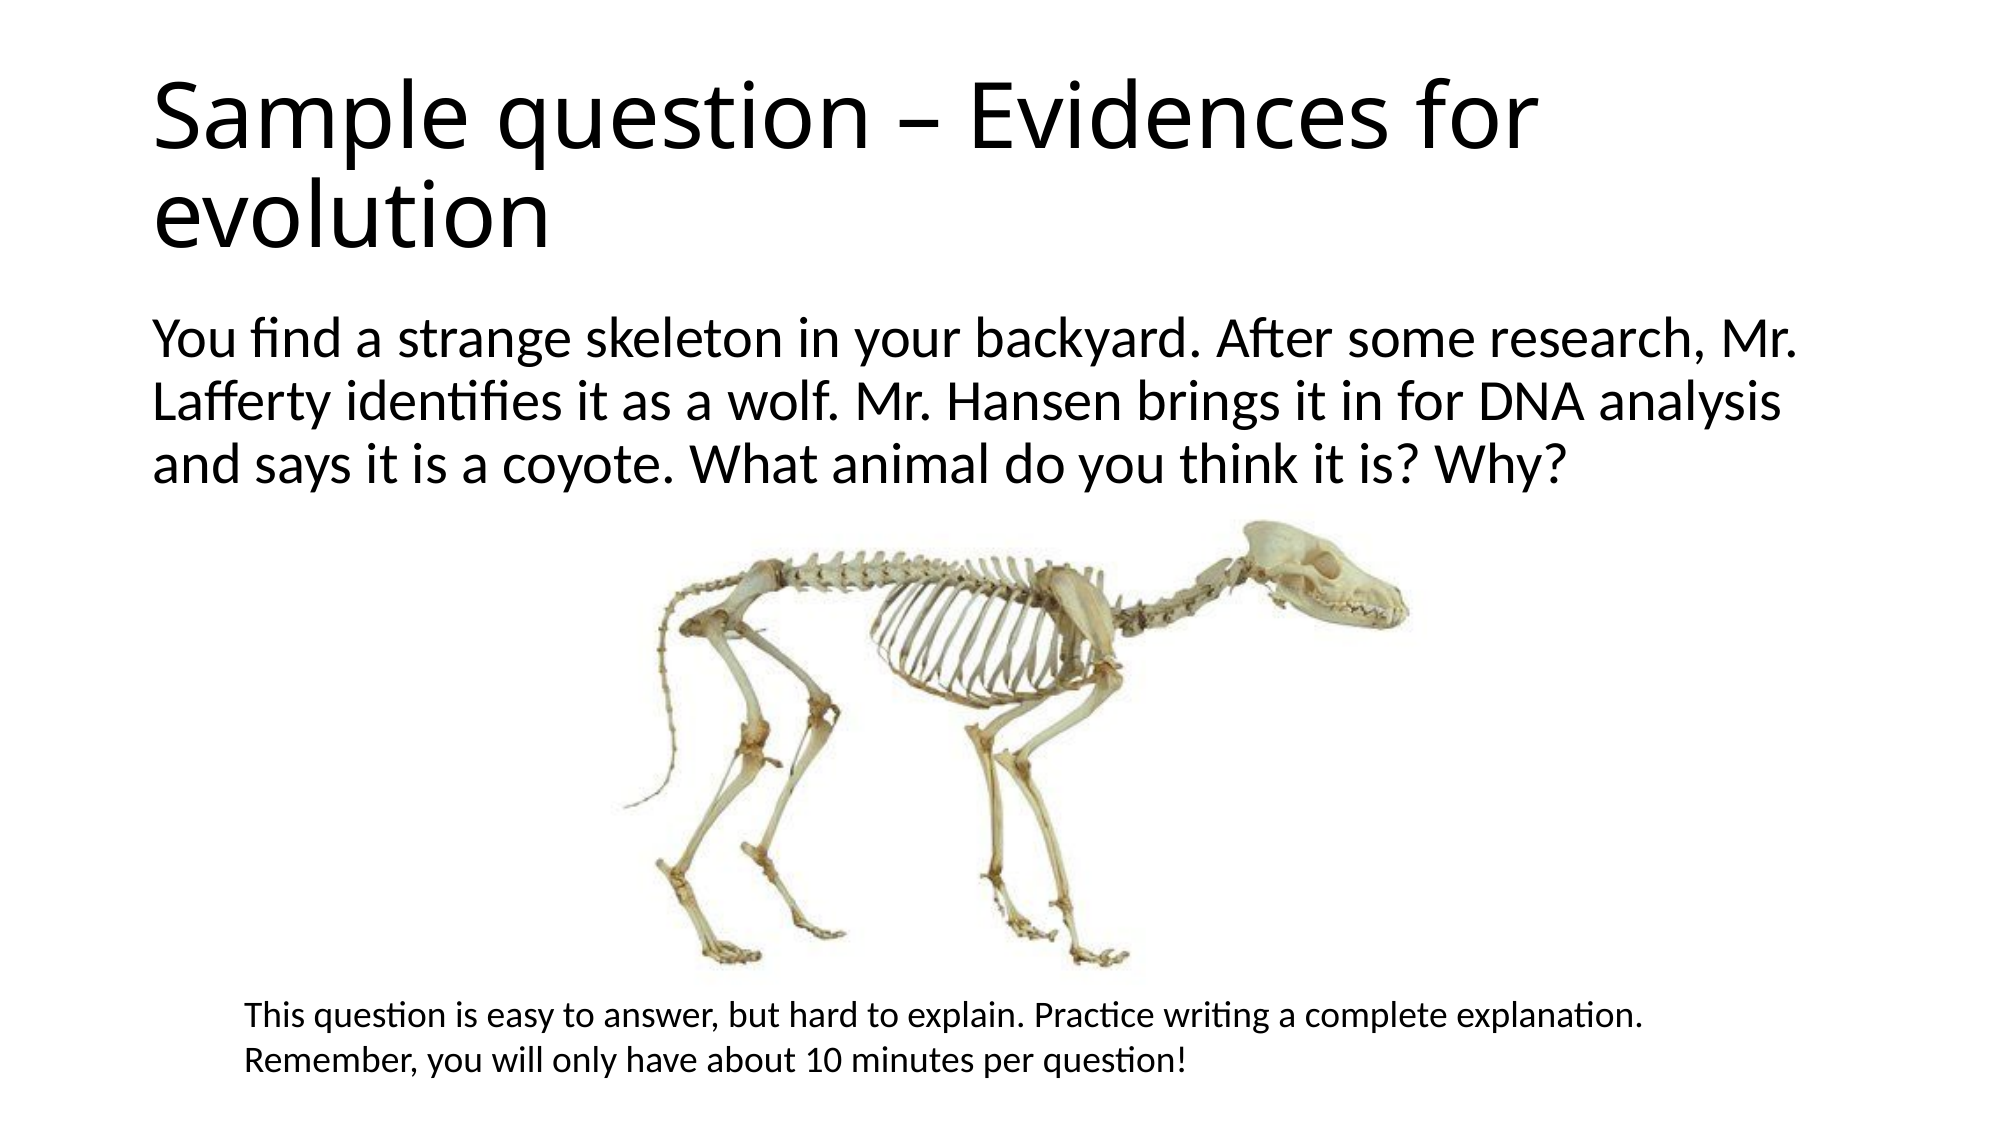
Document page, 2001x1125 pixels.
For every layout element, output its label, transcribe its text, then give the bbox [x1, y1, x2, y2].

text_box This question is easy to answer, but hard to explain. Practice writing a complete explanation. Remember, you will only have about 10 minutes per question! [229, 982, 1724, 1088]
picture [555, 393, 1445, 1036]
list You find a strange skeleton in your backyard. After some research, Mr. Lafferty identifies it as a wolf. Mr. Hansen brings it in for DNA analysis and says it is a coyote. What animal do you think it is? Why? [137, 299, 1863, 1014]
title Sample question – Evidences for evolution [137, 59, 1863, 278]
